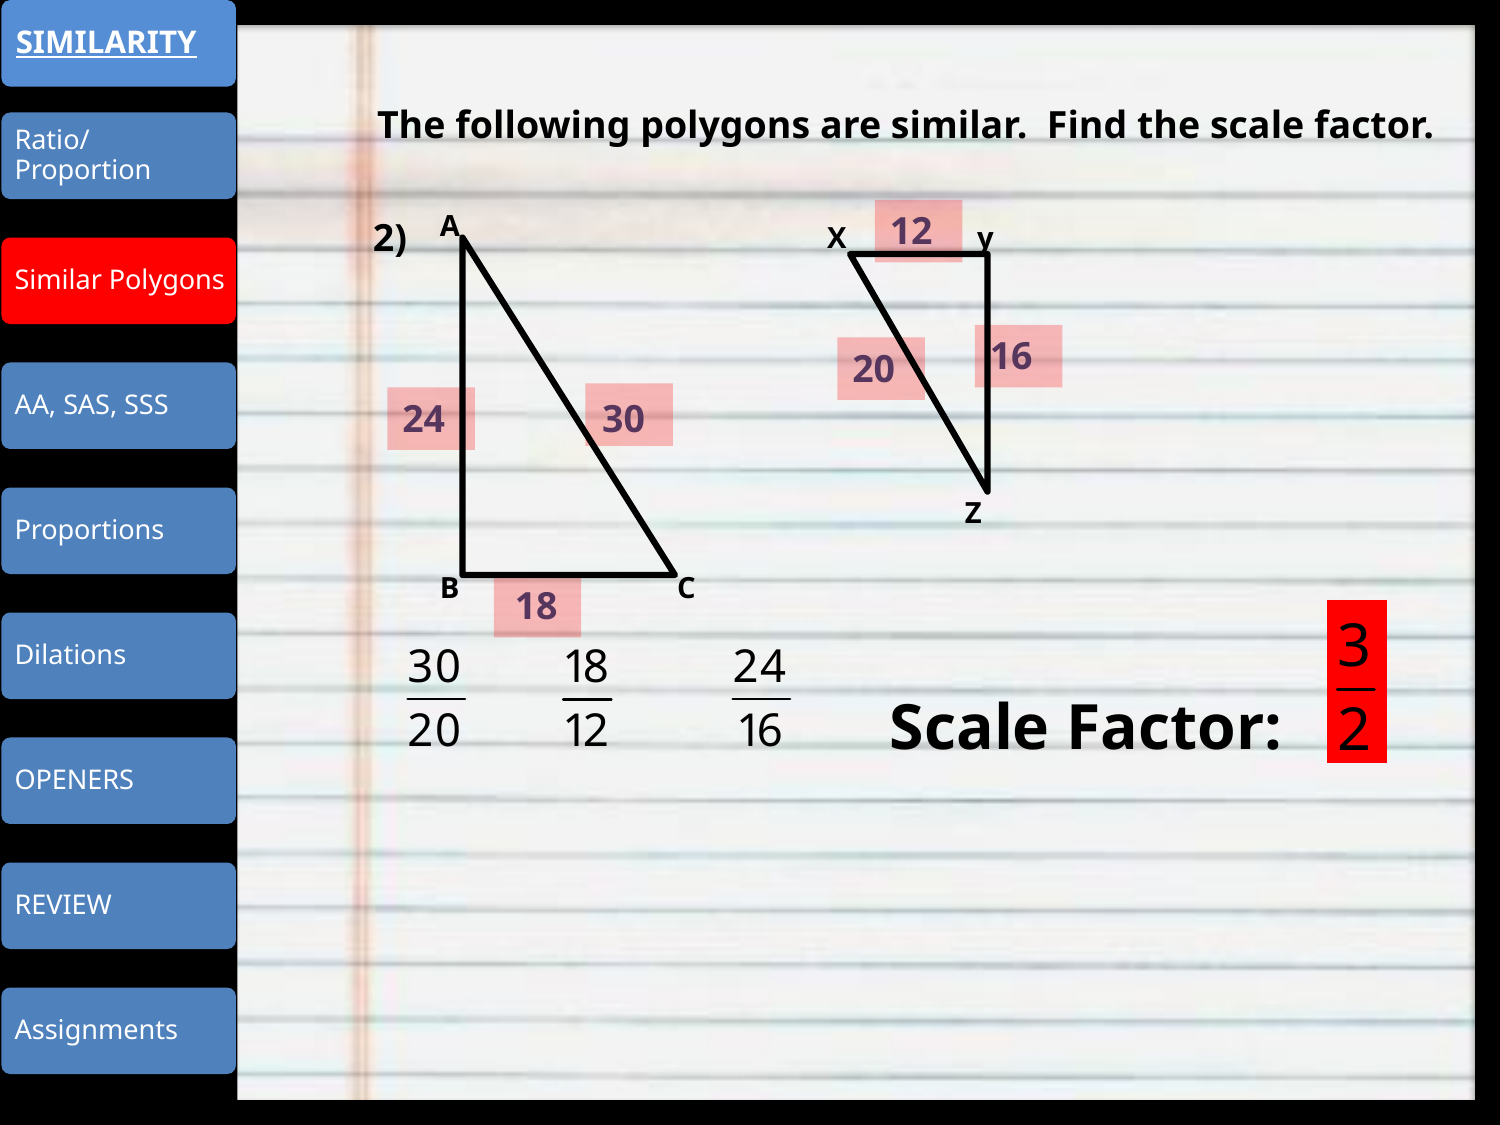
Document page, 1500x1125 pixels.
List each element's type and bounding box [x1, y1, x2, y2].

text_box [0, 0, 238, 1125]
text_box [1327, 599, 1387, 764]
text_box [399, 630, 476, 757]
text_box [238, 0, 1500, 1125]
text_box [555, 630, 621, 757]
text_box [724, 630, 801, 757]
